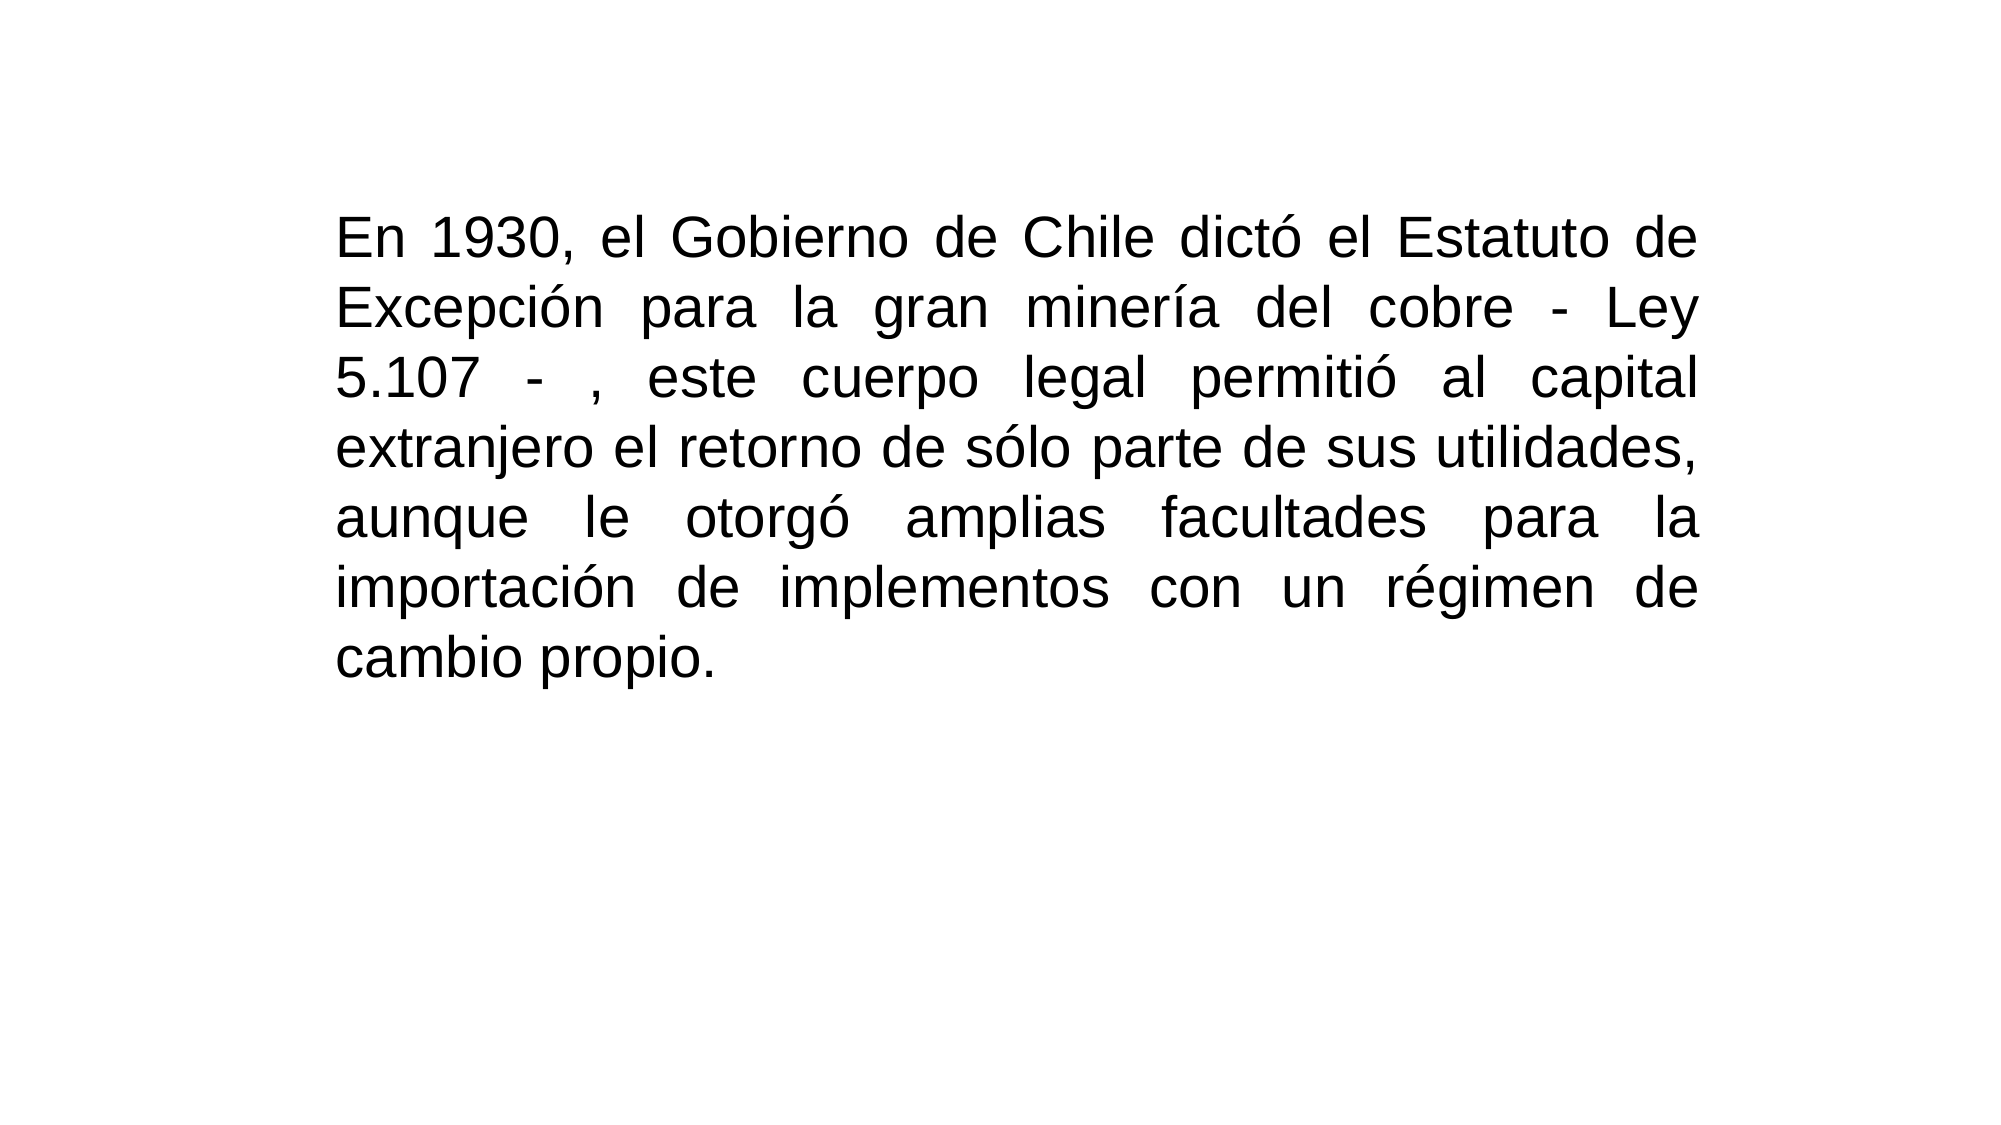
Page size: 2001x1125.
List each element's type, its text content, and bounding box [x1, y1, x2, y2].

text_box En 1930, el Gobierno de Chile dictó el Estatuto de Excepción para la gran minería del cobre - Ley 5.107 - , este cuerpo legal permitió al capital extranjero el retorno de sólo parte de sus utilidades, aunque le otorgó amplias facultades para la importación de implementos con un régimen de cambio propio. [320, 191, 1717, 767]
